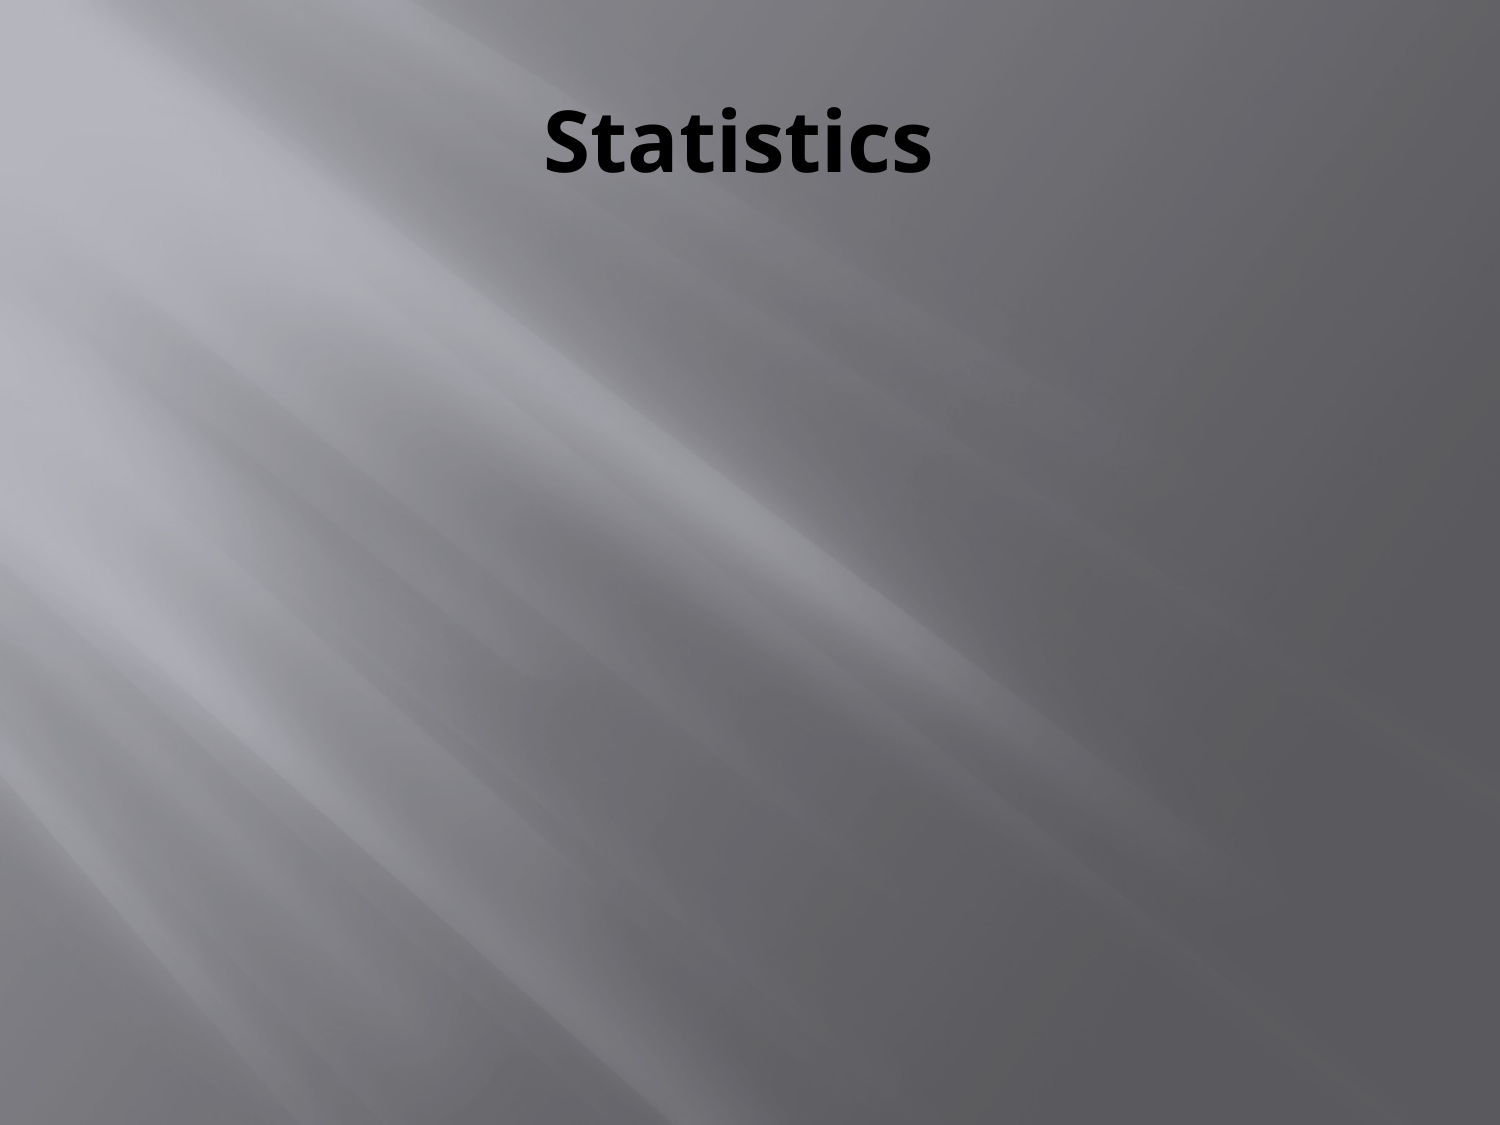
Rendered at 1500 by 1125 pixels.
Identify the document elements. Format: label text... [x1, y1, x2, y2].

title Statistics [75, 45, 1425, 233]
